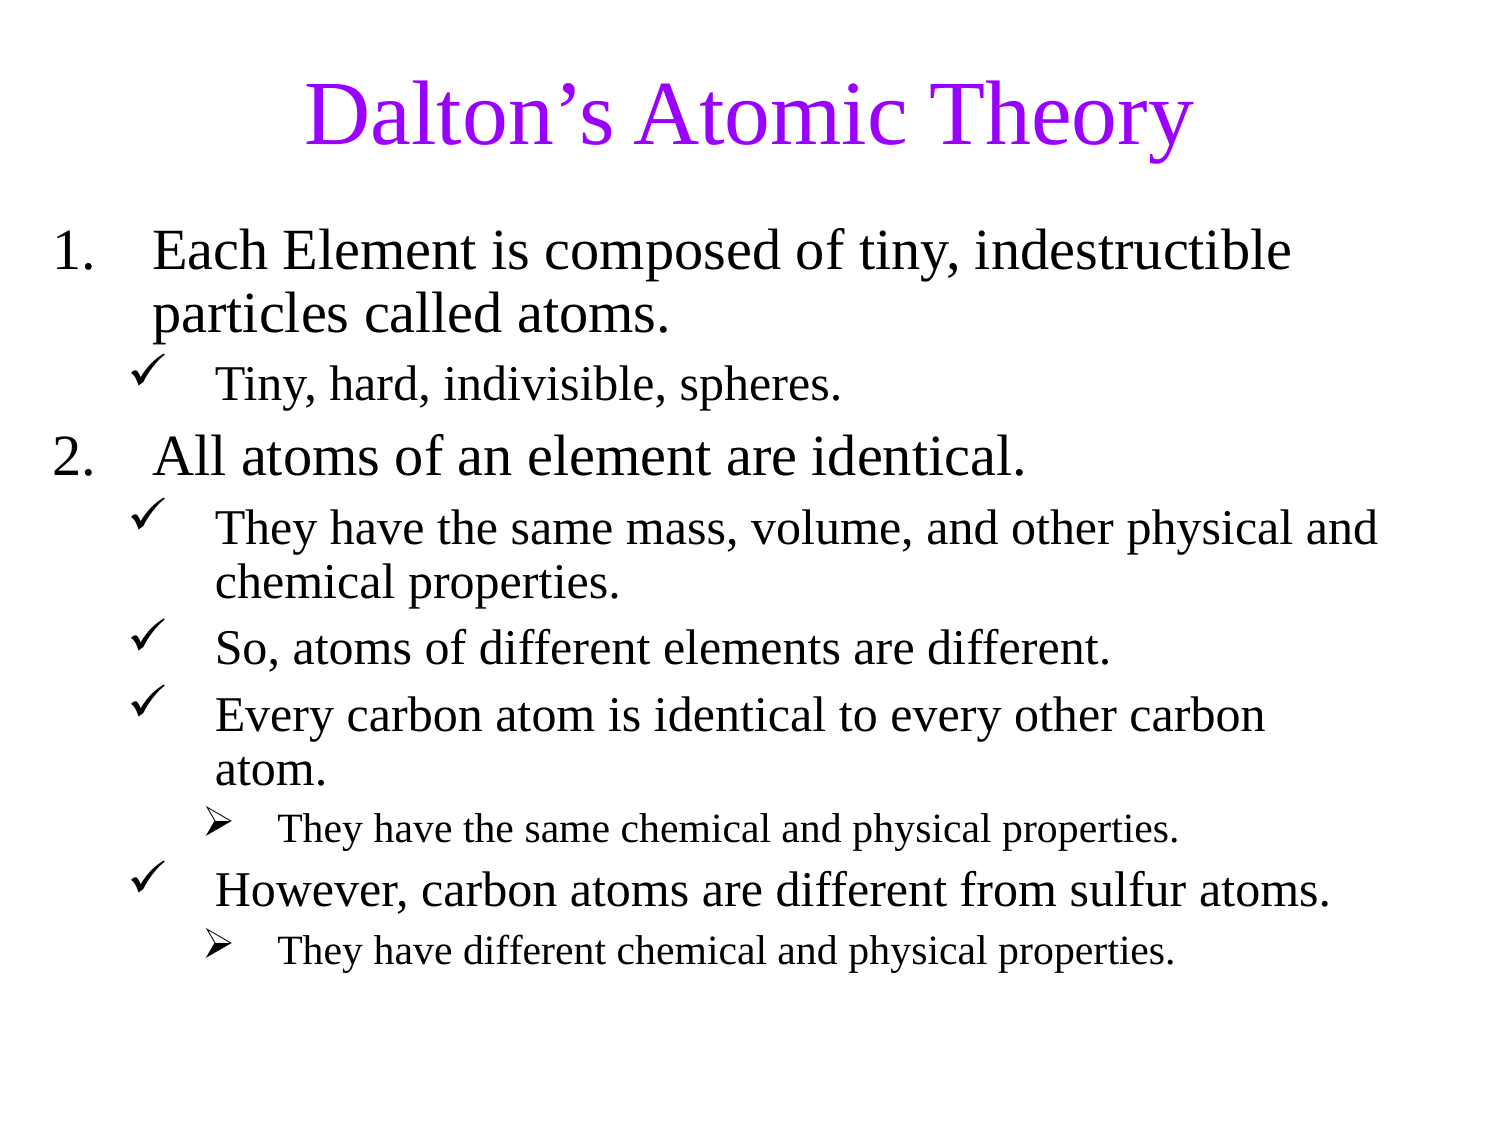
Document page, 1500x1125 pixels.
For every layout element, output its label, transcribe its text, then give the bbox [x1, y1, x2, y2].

text_box Dalton’s Atomic Theory [112, 13, 1388, 202]
text_box Each Element is composed of tiny, indestructible particles called atoms. Tiny, hard, indivisible, spheres. All atoms of an element are identical. They have the same mass, volume, and other physical and chemical properties. So, atoms of different elements are different. Every carbon atom is identical to every other carbon atom. They have the same chemical and physical properties. However, carbon atoms are different from sulfur atoms. They have different chemical and physical properties. [37, 211, 1400, 1037]
